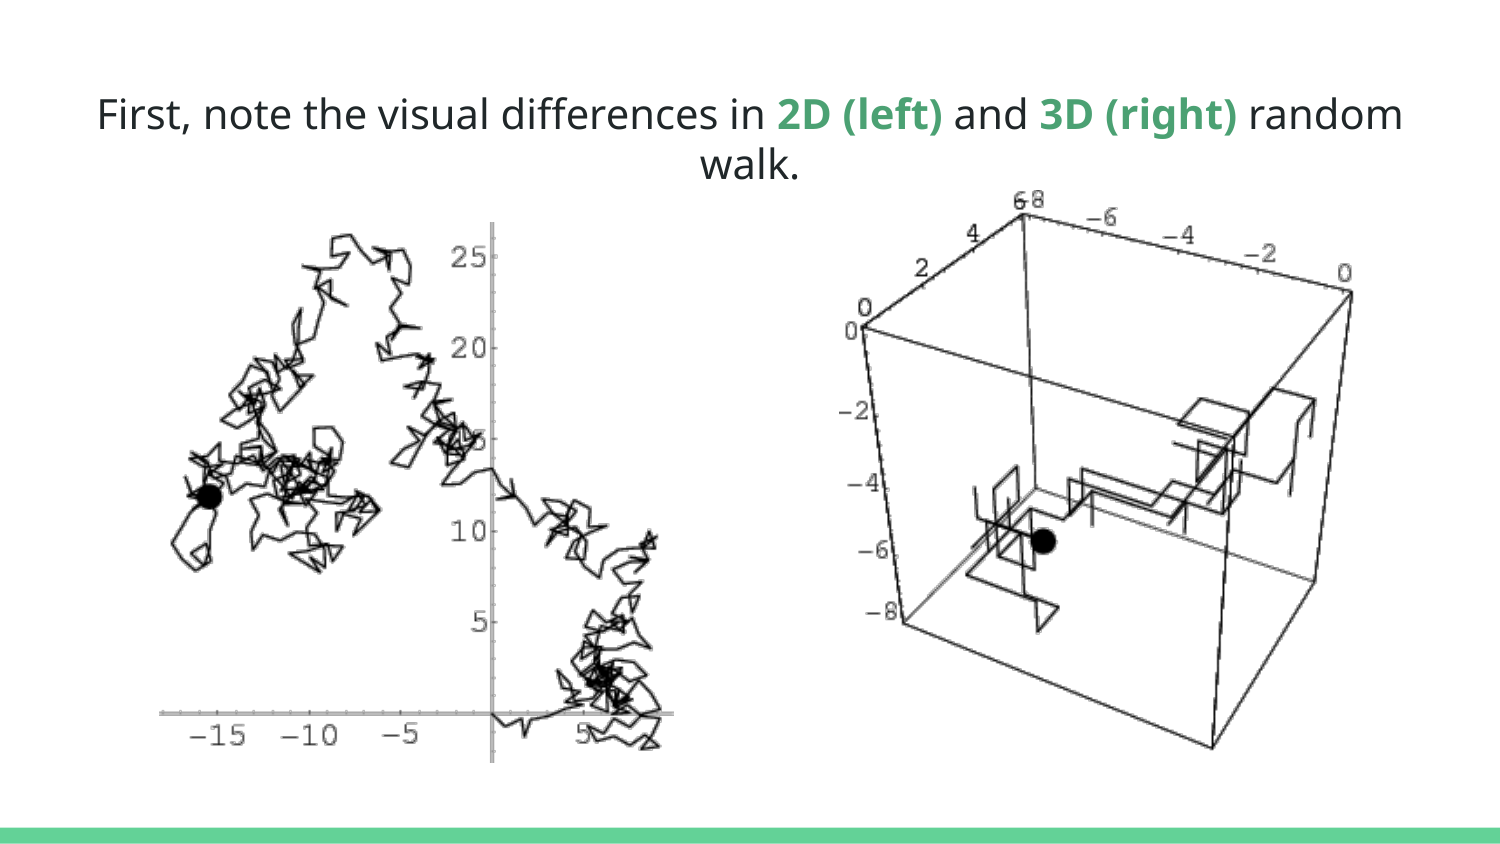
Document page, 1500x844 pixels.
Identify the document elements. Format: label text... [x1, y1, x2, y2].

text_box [159, 189, 1367, 764]
title First, note the visual differences in 2D (left) and 3D (right) random walk. [26, 72, 1475, 167]
